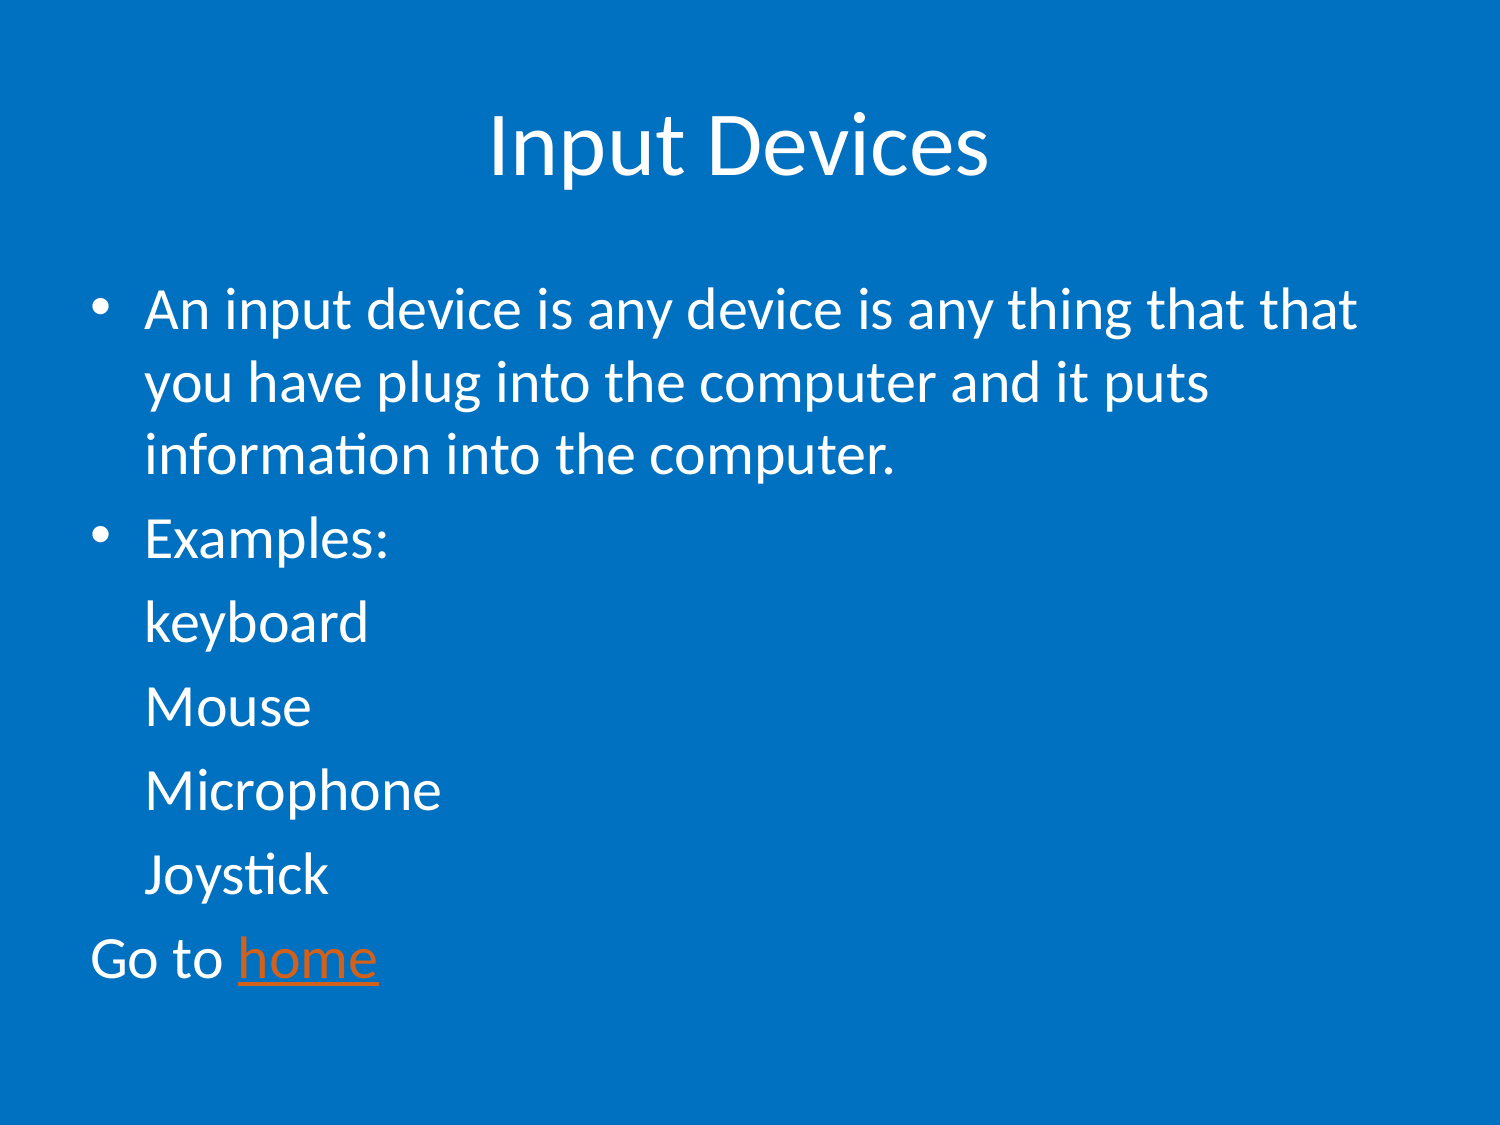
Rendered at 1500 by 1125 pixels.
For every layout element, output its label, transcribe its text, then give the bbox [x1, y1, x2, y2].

list An input device is any device is any thing that that you have plug into the computer and it puts information into the computer. Examples: keyboard Mouse Microphone Joystick Go to home [75, 262, 1425, 1005]
title Input Devices [75, 45, 1425, 233]
